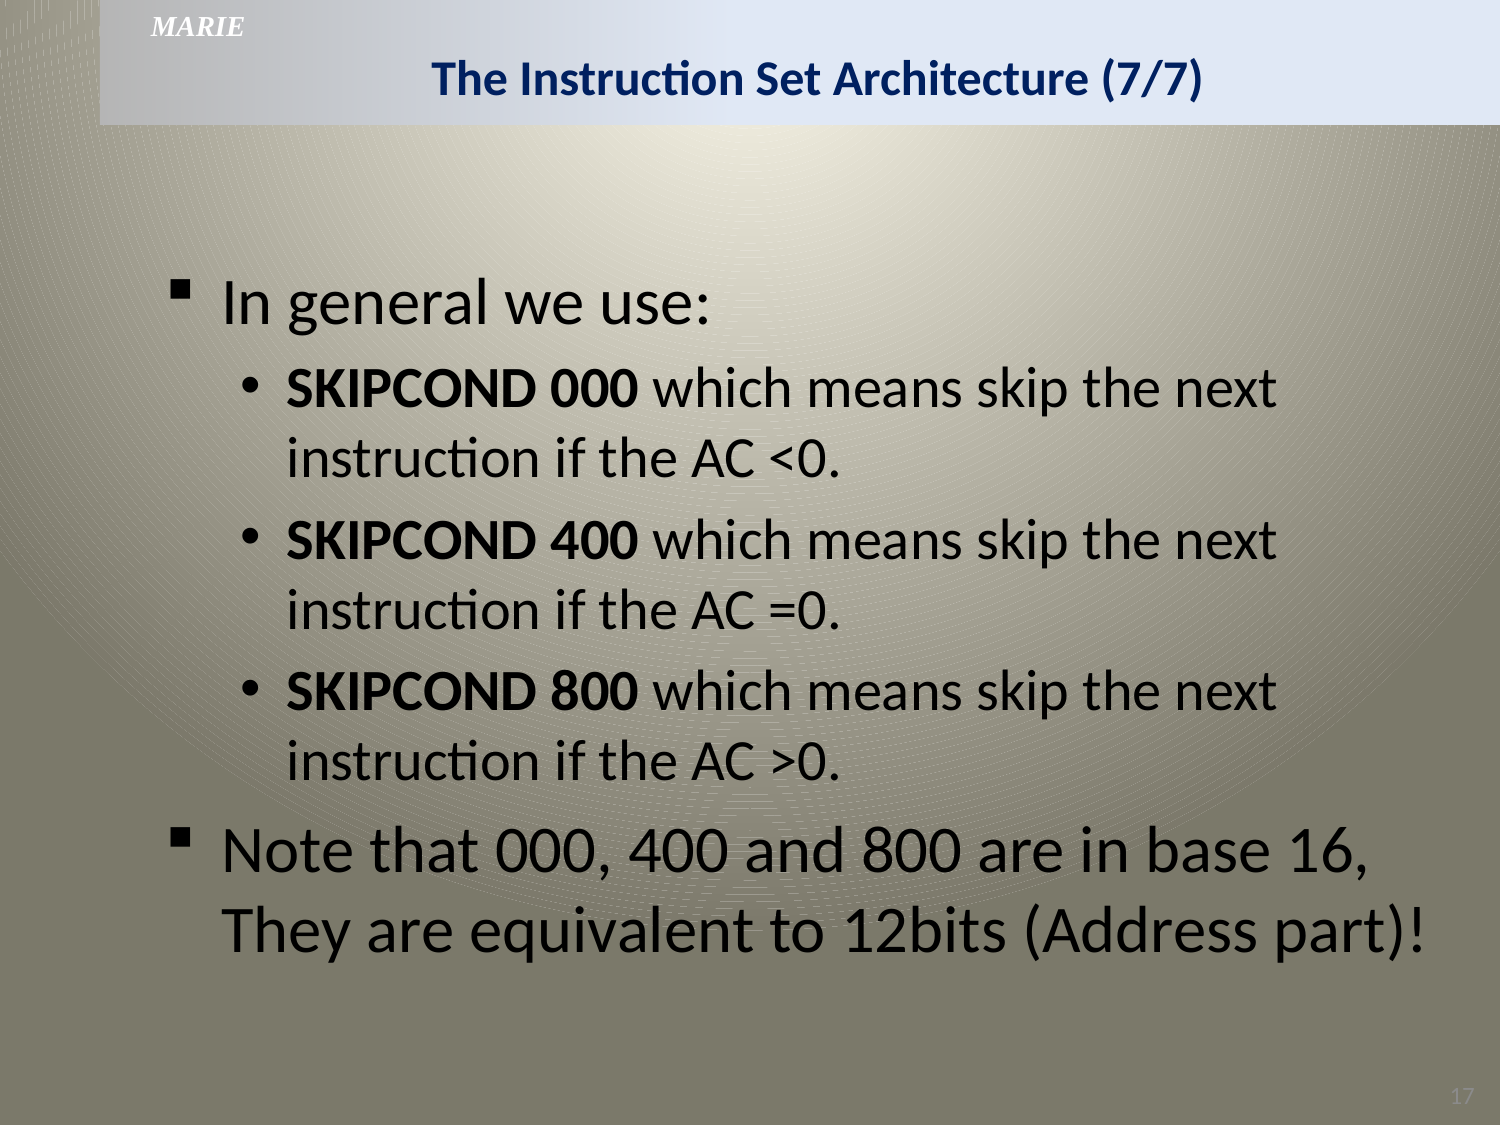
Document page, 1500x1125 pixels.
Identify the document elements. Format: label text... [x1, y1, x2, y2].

list MARIE [135, 0, 625, 50]
list In general we use: SKIPCOND 000 which means skip the next instruction if the AC <0. SKIPCOND 400 which means skip the next instruction if the AC =0. SKIPCOND 800 which means skip the next instruction if the AC >0. Note that 000, 400 and 800 are in base 16, They are equivalent to 12bits (Address part)! [150, 249, 1488, 993]
title The Instruction Set Architecture (7/7) [135, 37, 1500, 113]
